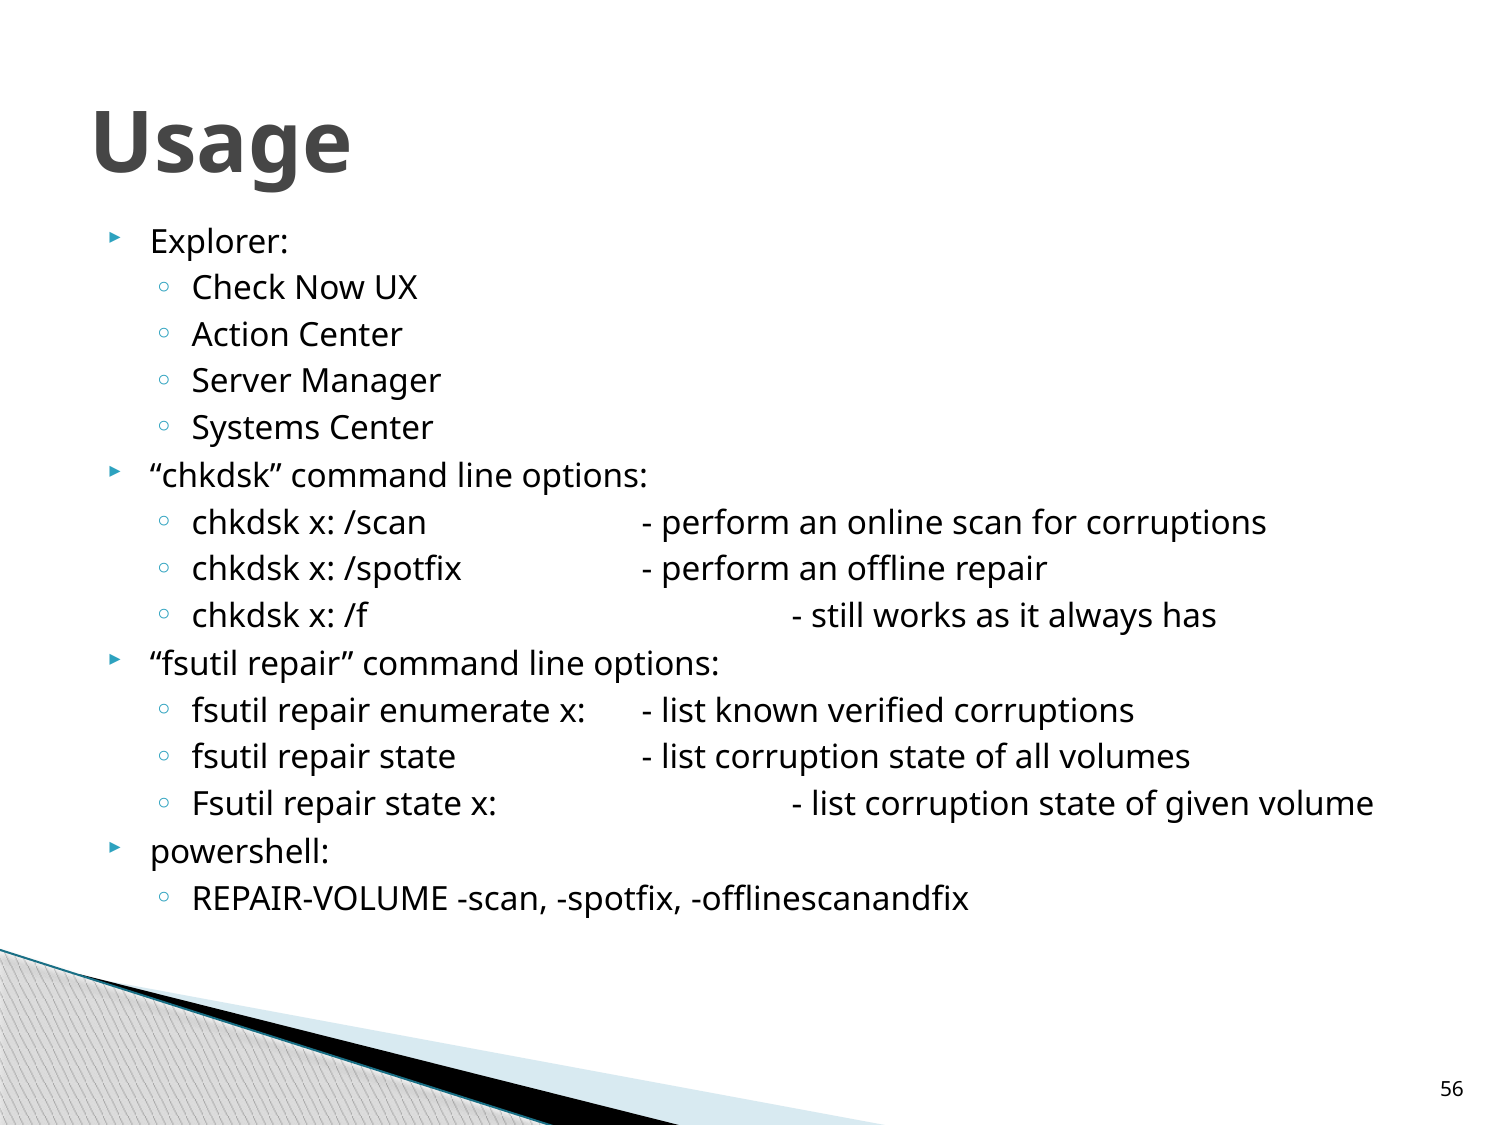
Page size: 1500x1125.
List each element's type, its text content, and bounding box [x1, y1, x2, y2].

list Explorer: Check Now UX Action Center Server Manager Systems Center “chkdsk” command line options: chkdsk x: /scan - perform an online scan for corruptions chkdsk x: /spotfix - perform an offline repair chkdsk x: /f - still works as it always has “fsutil repair” command line options: fsutil repair enumerate x: - list known verified corruptions fsutil repair state - list corruption state of all volumes Fsutil repair state x: - list corruption state of given volume powershell: REPAIR-VOLUME -scan, -spotfix, -offlinescanandfix [75, 233, 1425, 1038]
title Usage [75, 45, 1425, 233]
slide_number 56 [1418, 1051, 1479, 1112]
